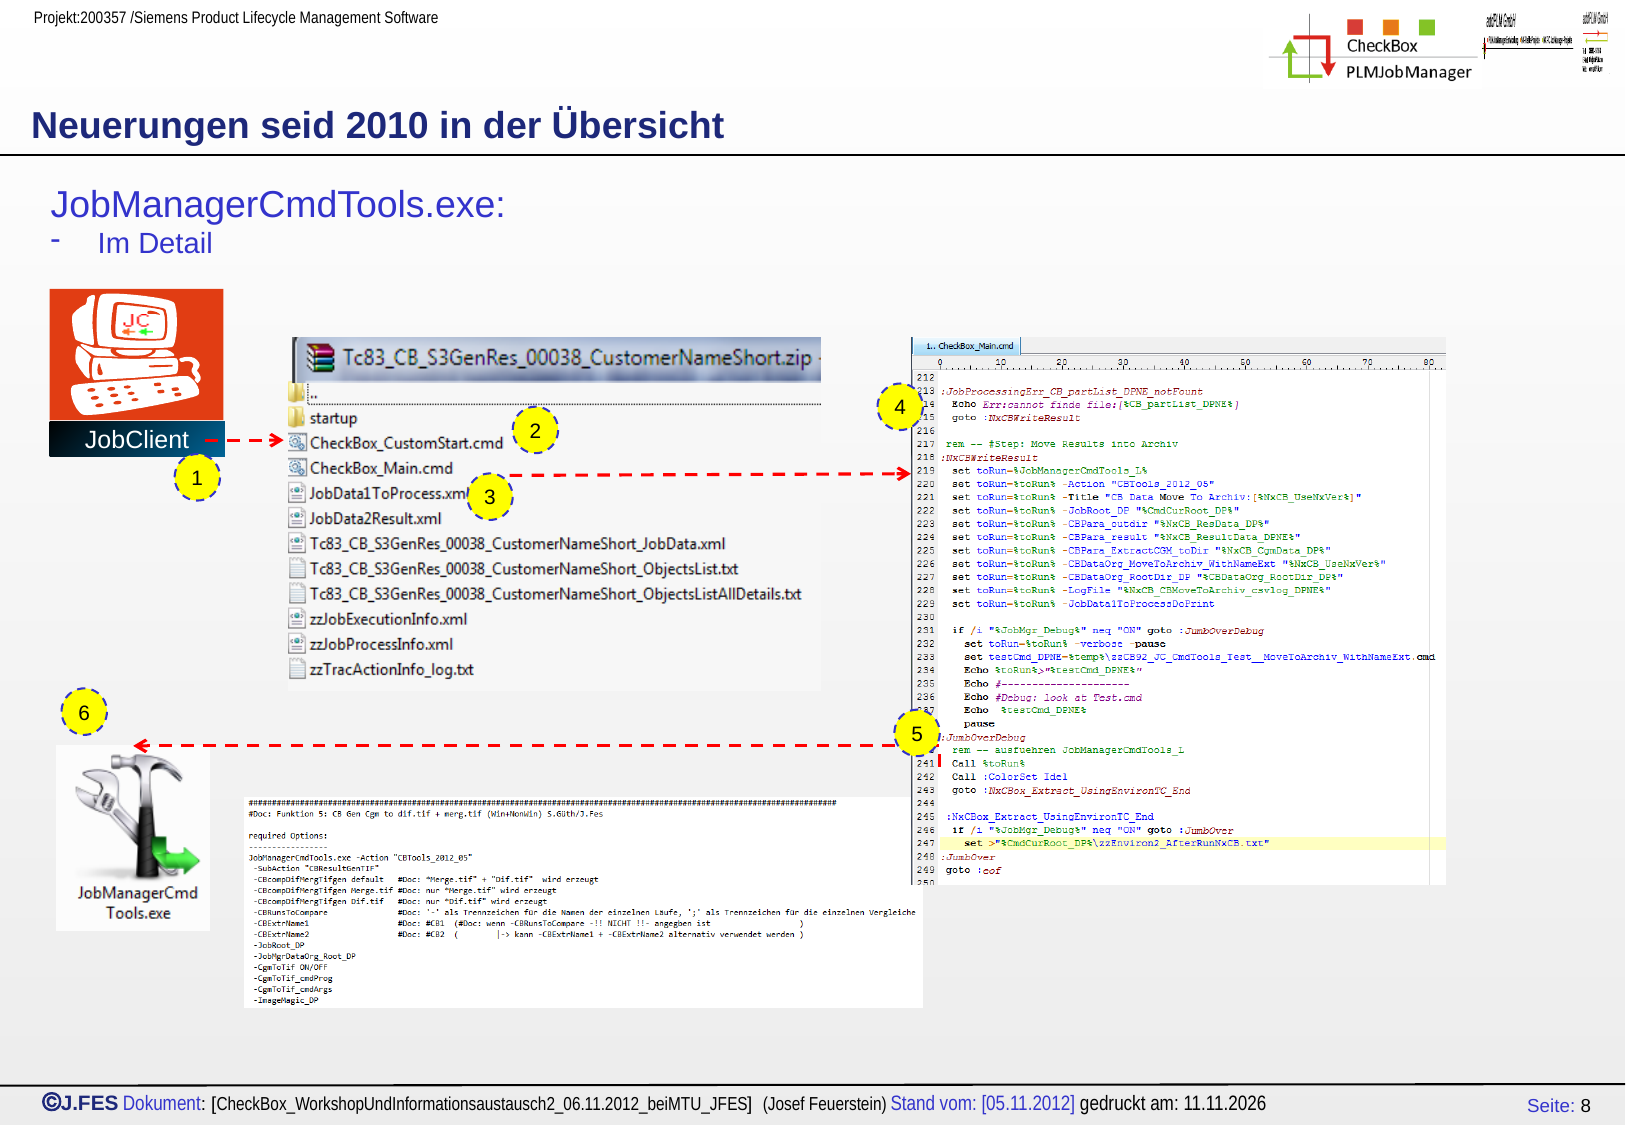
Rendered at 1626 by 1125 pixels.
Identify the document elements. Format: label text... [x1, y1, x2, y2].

text_box JobManagerCmdTools.exe: Im Detail [35, 172, 1515, 267]
picture [1263, 10, 1482, 73]
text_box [49, 288, 1446, 1008]
title Neuerungen seid 2010 in der Übersicht [30, 73, 1600, 148]
